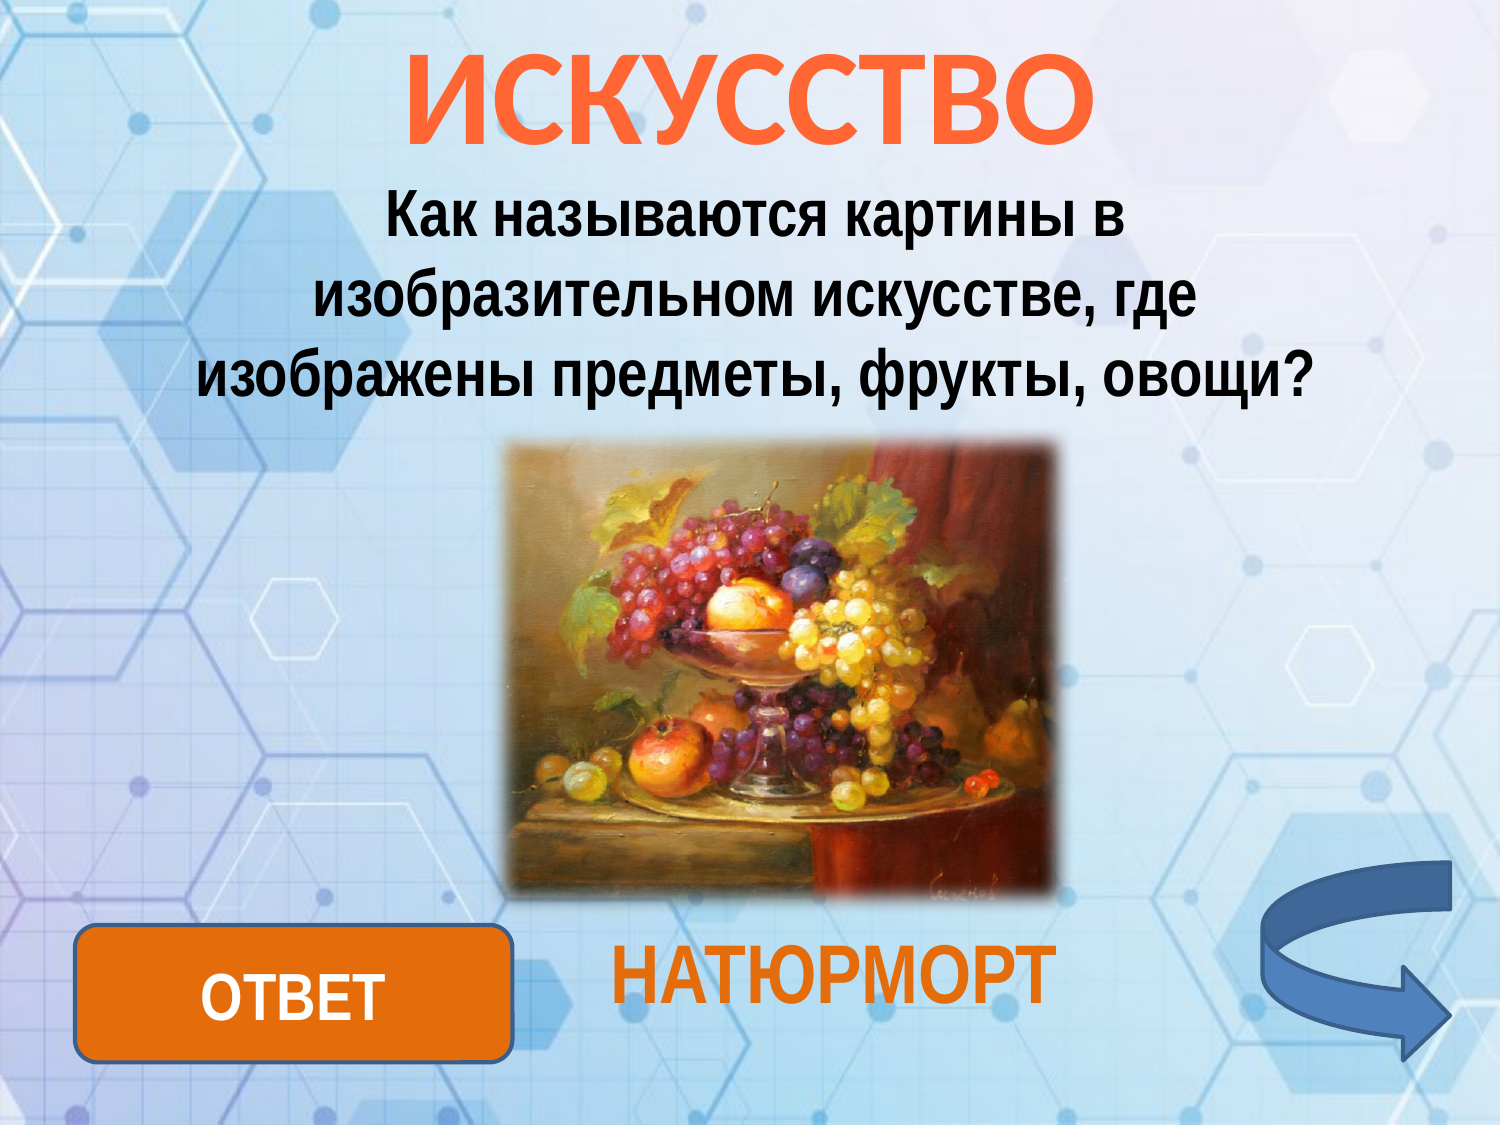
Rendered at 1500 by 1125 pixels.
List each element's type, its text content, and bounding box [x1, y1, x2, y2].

picture [0, 180, 1500, 1125]
text_box ОТВЕТ [72, 922, 515, 1065]
text_box [1313, 964, 1453, 1063]
text_box [1265, 860, 1453, 933]
text_box Как называются картины в изобразительном искусстве, где изображены предметы, фрукты, овощи? [162, 162, 1350, 577]
text_box ИСКУССТВО [0, 0, 1500, 180]
text_box НАТЮРМОРТ [375, 912, 1313, 1028]
